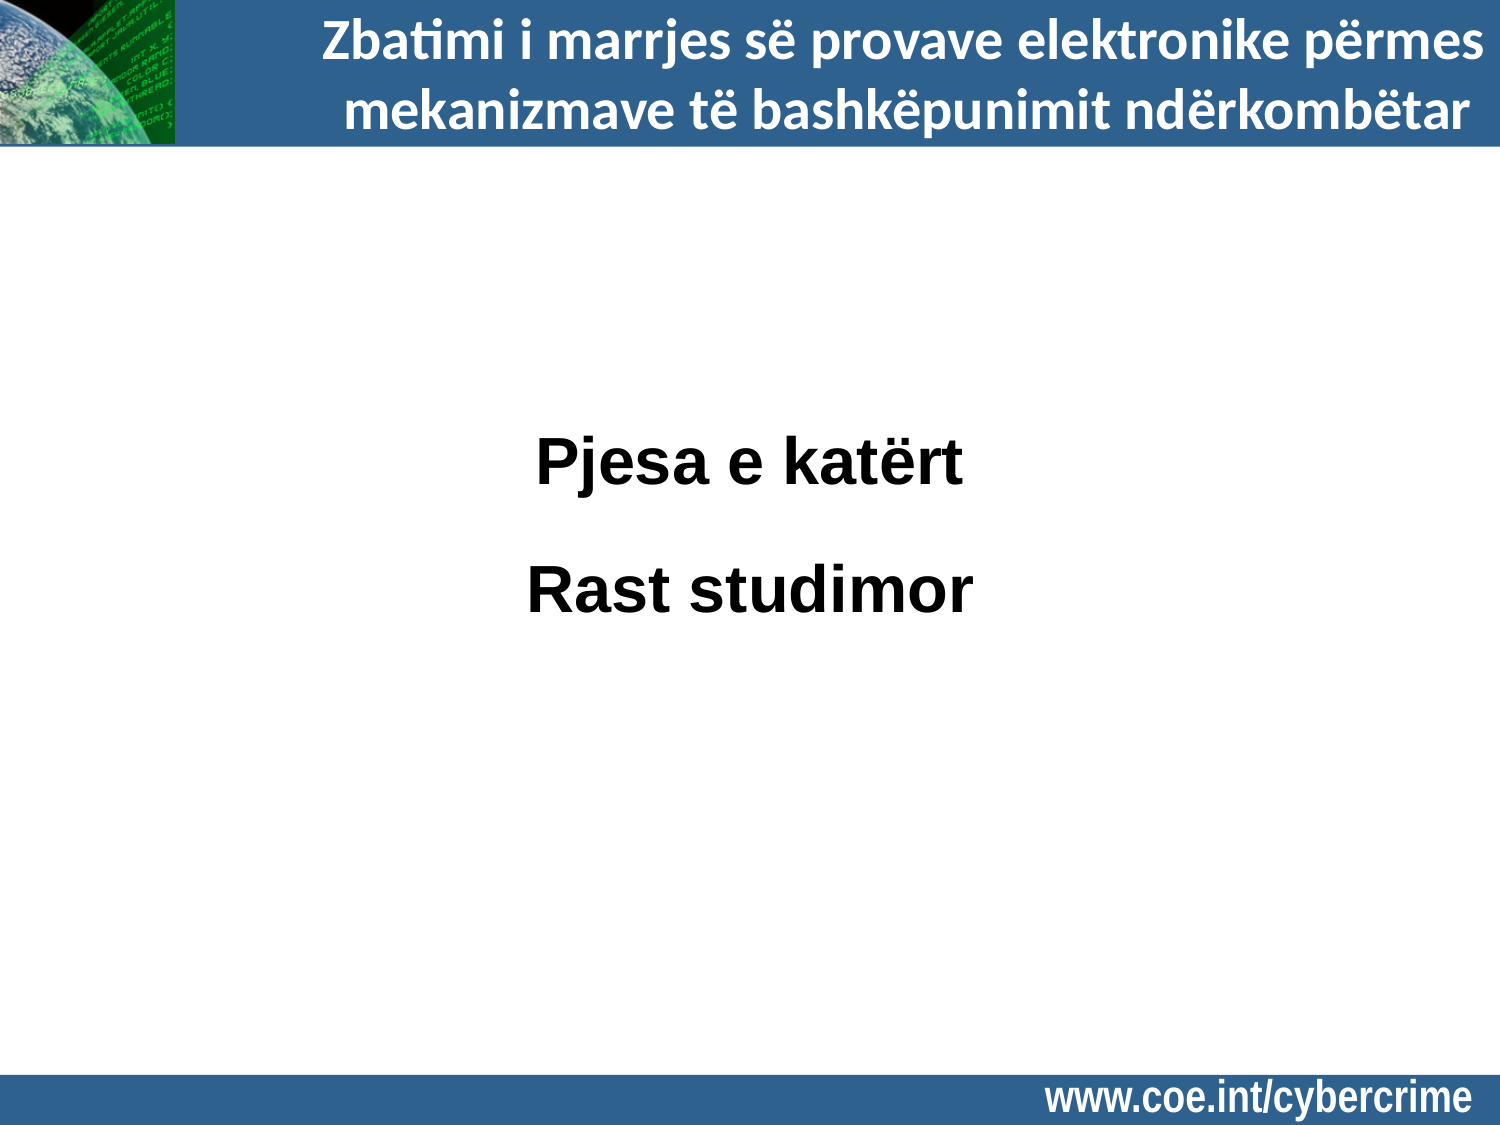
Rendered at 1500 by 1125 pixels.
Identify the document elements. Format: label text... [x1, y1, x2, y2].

text_box [0, 1073, 1030, 1125]
text_box Pjesa e katërt Rast studimor [50, 425, 1450, 697]
picture [0, 0, 175, 144]
text_box www.coe.int/cybercrime [1030, 1059, 1500, 1125]
text_box Zbatimi i marrjes së provave elektronike përmes mekanizmave të bashkëpunimit ndërkombëtar [177, 0, 1500, 149]
